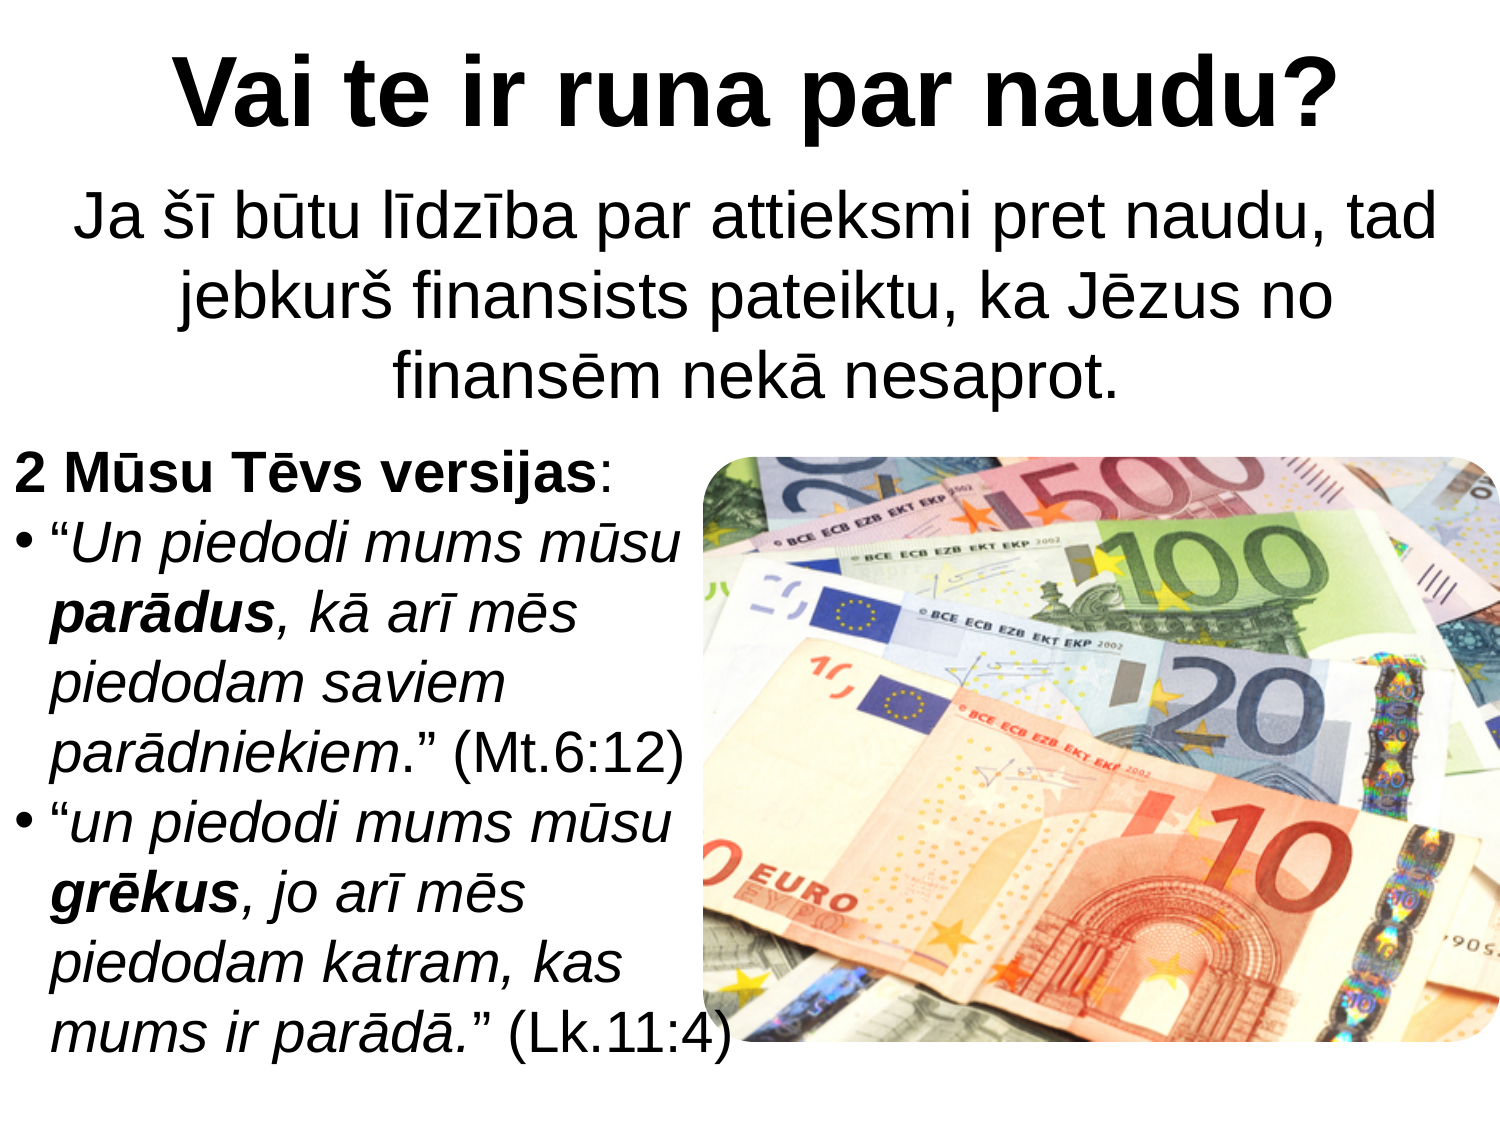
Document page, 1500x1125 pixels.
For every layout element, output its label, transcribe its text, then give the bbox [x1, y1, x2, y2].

list Ja šī būtu līdzība par attieksmi pret naudu, tad jebkurš finansists pateiktu, ka Jēzus no finansēm nekā nesaprot. [0, 163, 1460, 434]
picture [702, 456, 1500, 1043]
text_box 2 Mūsu Tēvs versijas: “Un piedodi mums mūsu parādus, kā arī mēs piedodam saviem parādniekiem.” (Mt.6:12) “un piedodi mums mūsu grēkus, jo arī mēs piedodam katram, kas mums ir parādā.” (Lk.11:4) [0, 426, 750, 1072]
title Vai te ir runa par naudu? [81, 23, 1433, 149]
